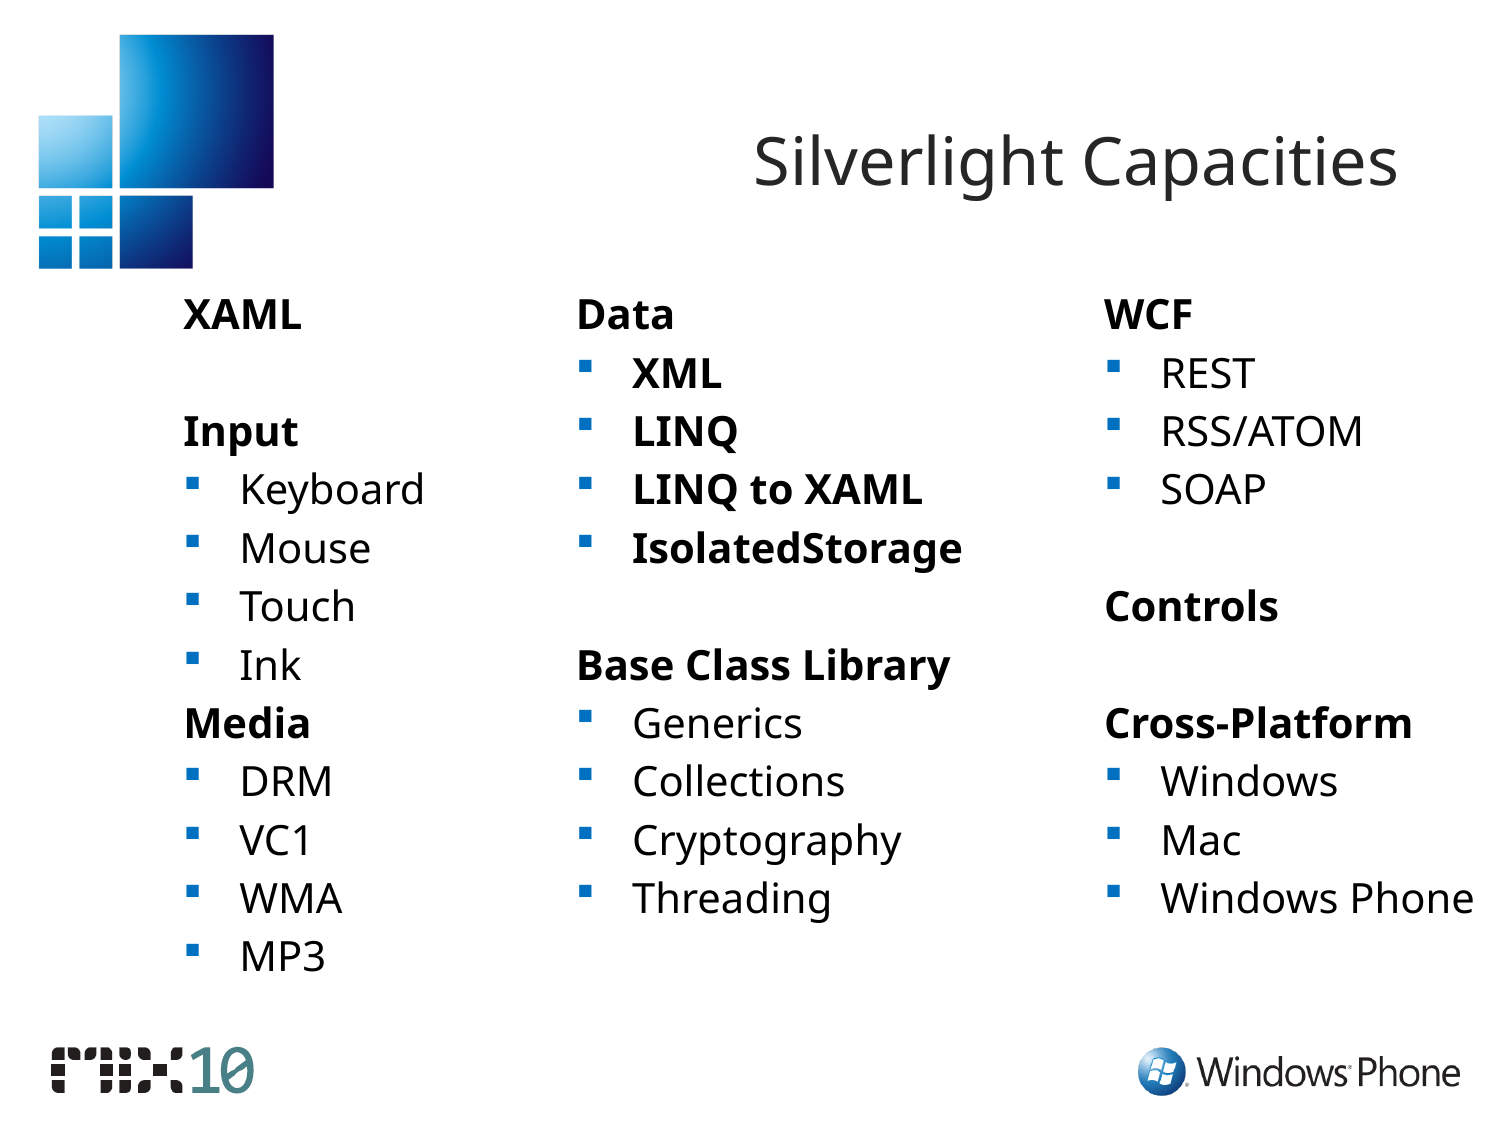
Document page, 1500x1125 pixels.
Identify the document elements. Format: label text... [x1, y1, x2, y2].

list XAML Input Keyboard Mouse Touch Ink Media DRM VC1 WMA MP3 [121, 280, 514, 1018]
picture [1128, 1041, 1467, 1101]
text_box WCF REST RSS/ATOM SOAP Controls Cross-Platform Windows Mac Windows Phone [1042, 280, 1500, 1018]
picture [32, 28, 280, 275]
picture [46, 1040, 257, 1101]
title Silverlight Capacities [296, 83, 1416, 234]
text_box Data XML LINQ LINQ to XAML IsolatedStorage Base Class Library Generics Collections Cryptography Threading [514, 280, 1042, 1018]
